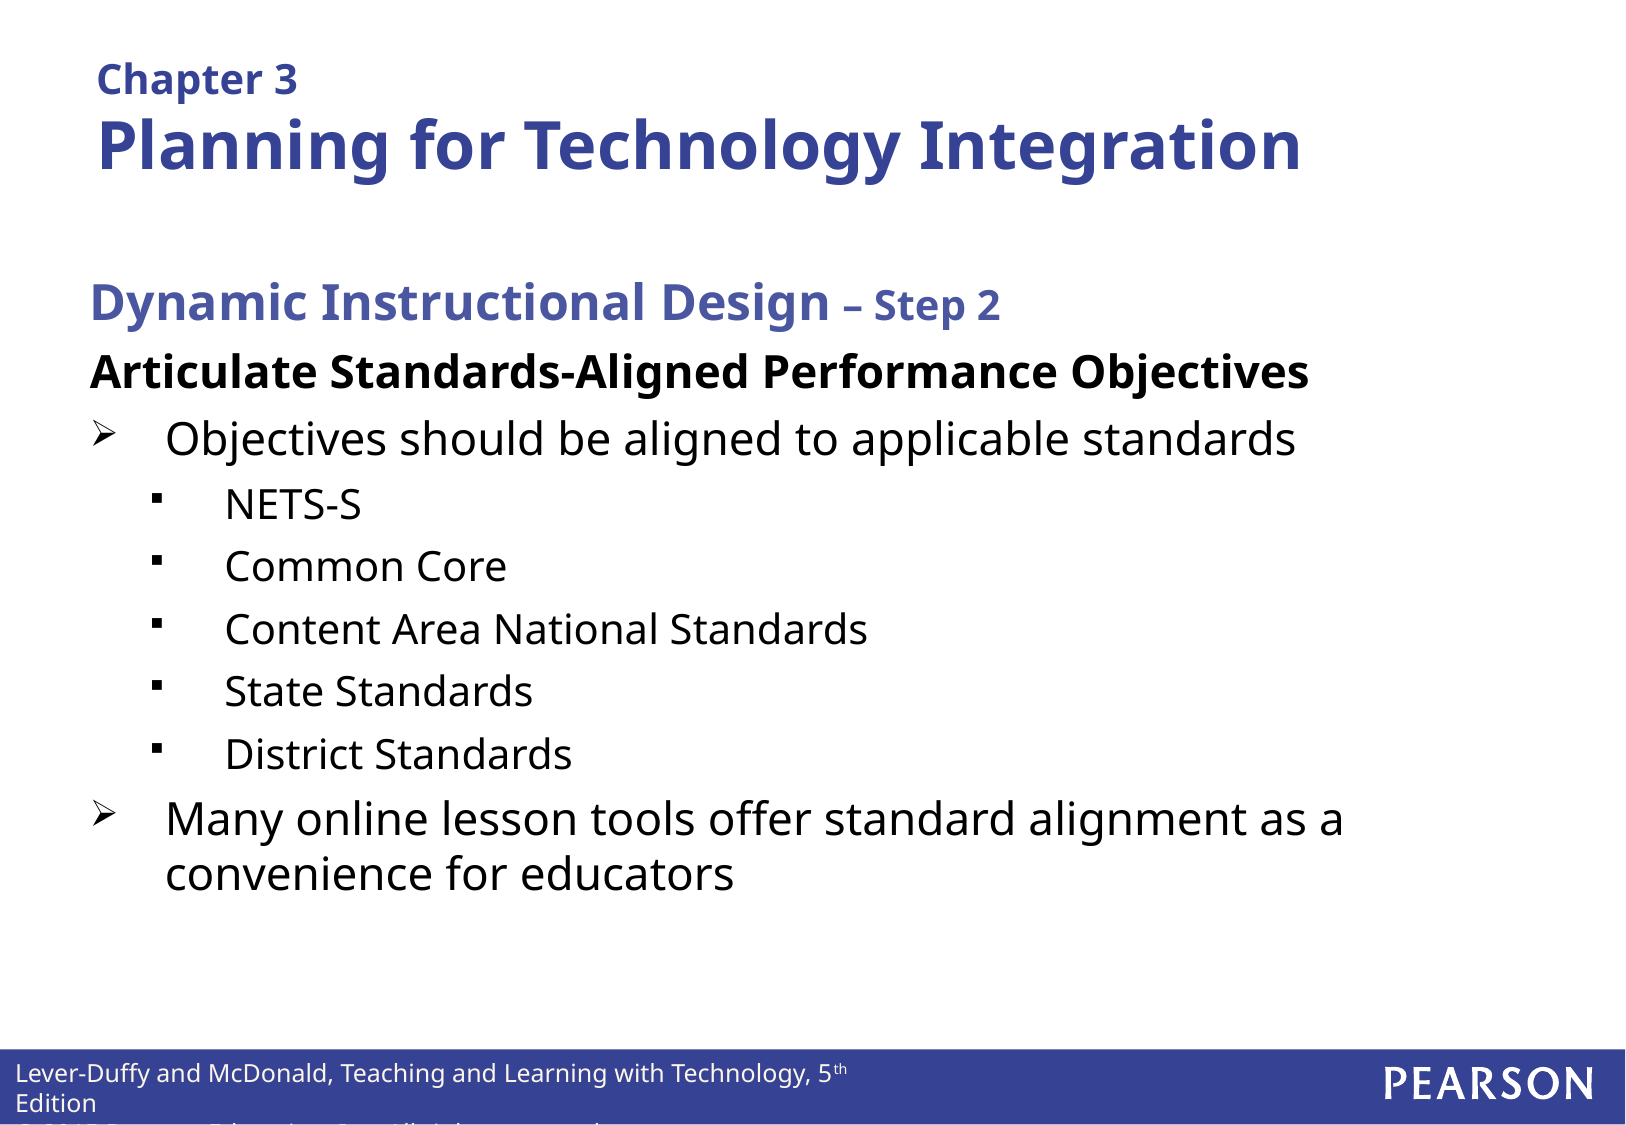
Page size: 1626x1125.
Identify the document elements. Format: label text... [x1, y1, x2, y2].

list Dynamic Instructional Design – Step 2 Articulate Standards-Aligned Performance Objectives Objectives should be aligned to applicable standards NETS-S Common Core Content Area National Standards State Standards District Standards Many online lesson tools offer standard alignment as a convenience for educators [75, 262, 1538, 1005]
title Chapter 3 Planning for Technology Integration [81, 45, 1544, 233]
